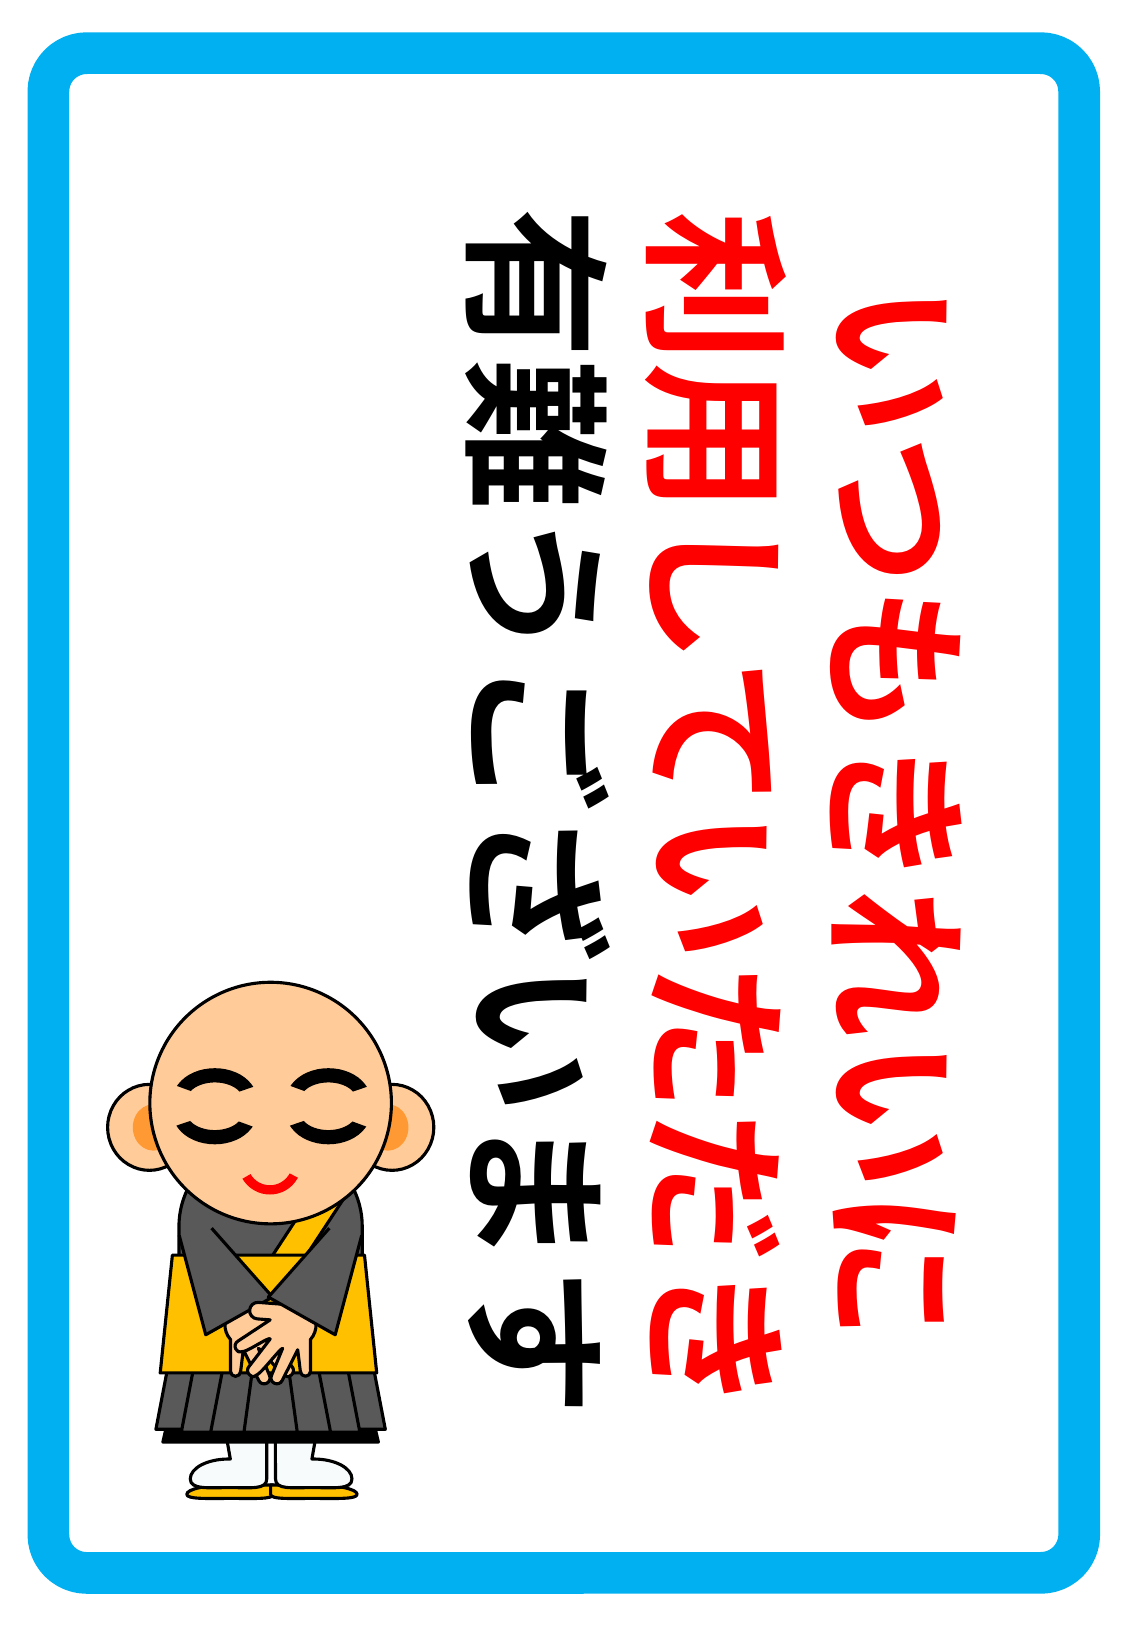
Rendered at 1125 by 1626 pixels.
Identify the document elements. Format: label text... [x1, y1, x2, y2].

text_box [46, 51, 441, 1576]
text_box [107, 981, 435, 1499]
text_box [1018, 51, 1082, 1575]
text_box いつもきれいに 利用していただき 有難うございます [441, 0, 1018, 1625]
